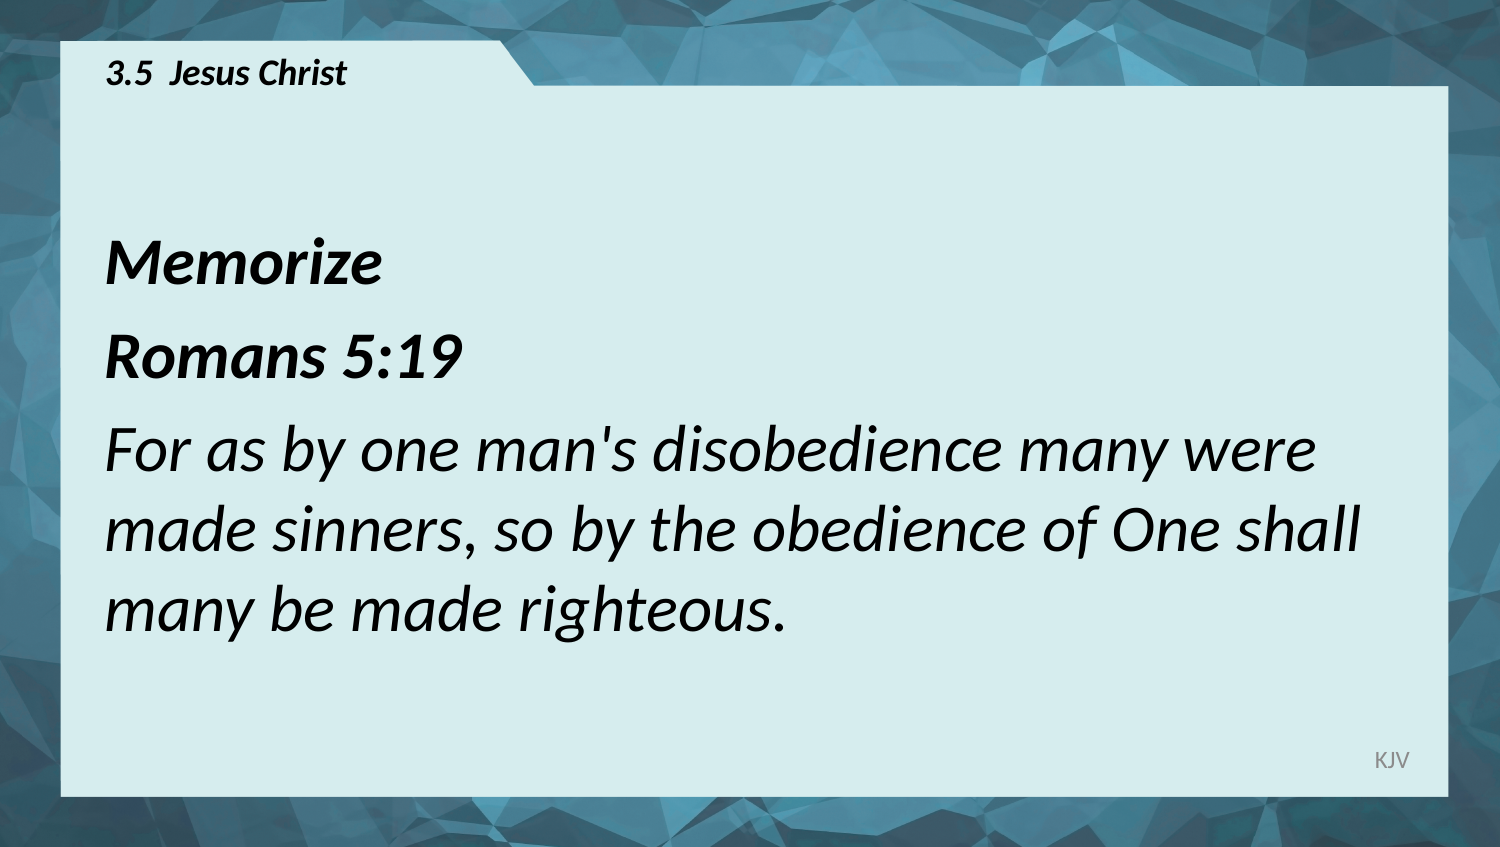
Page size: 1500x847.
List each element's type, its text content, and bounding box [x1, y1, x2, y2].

title 3.5 Jesus Christ [89, 33, 1420, 108]
list Memorize Romans 5:19 For as by one man's disobedience many were made sinners, so by the obedience of One shall many be made righteous. [89, 141, 1403, 722]
picture [0, 0, 1500, 847]
footer KJV [950, 736, 1425, 782]
